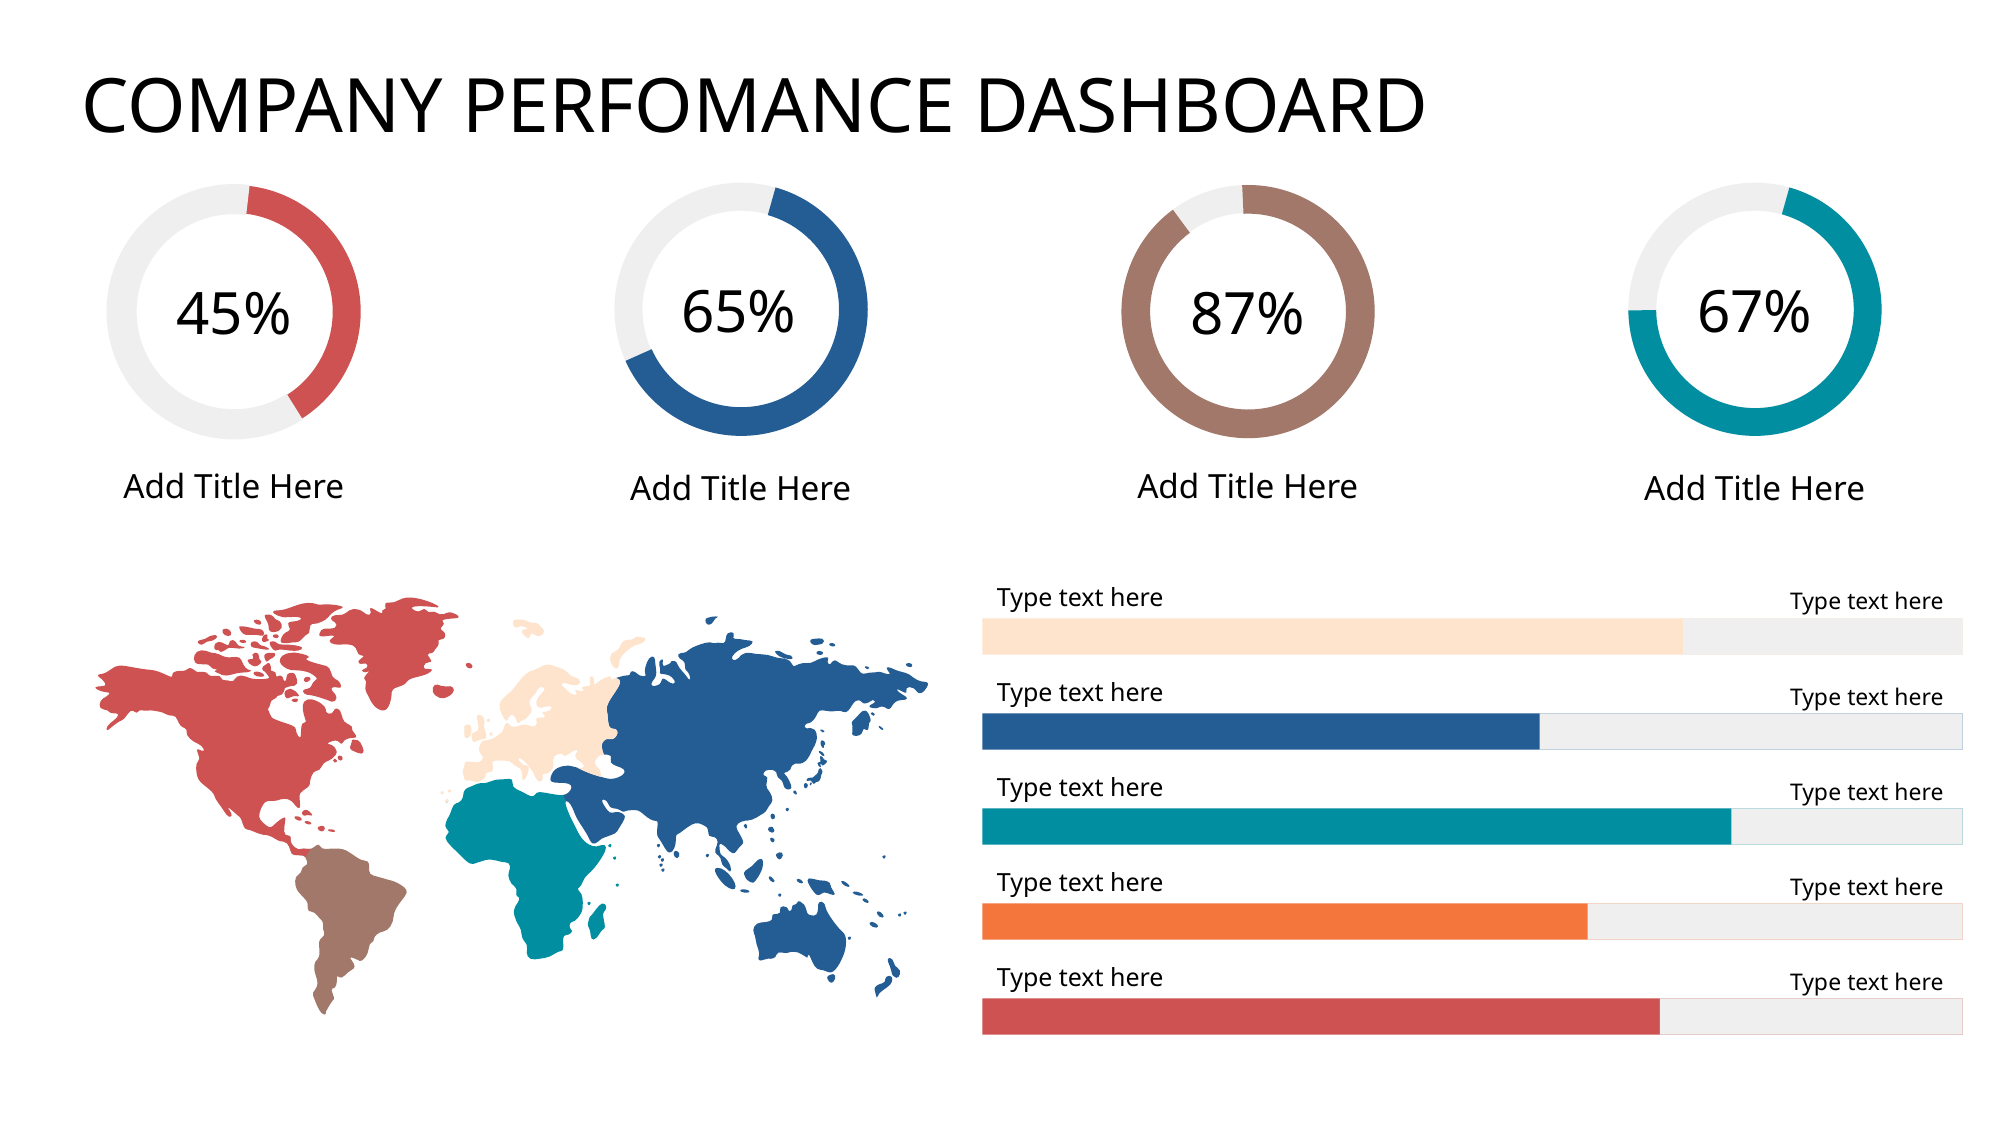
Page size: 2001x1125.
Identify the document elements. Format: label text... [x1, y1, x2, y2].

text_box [597, 182, 885, 520]
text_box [982, 573, 1963, 1041]
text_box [90, 597, 932, 1017]
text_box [1611, 182, 1899, 520]
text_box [1104, 184, 1392, 518]
title COMPANY PERFOMANCE DASHBOARD [66, 0, 1944, 218]
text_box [90, 184, 378, 518]
